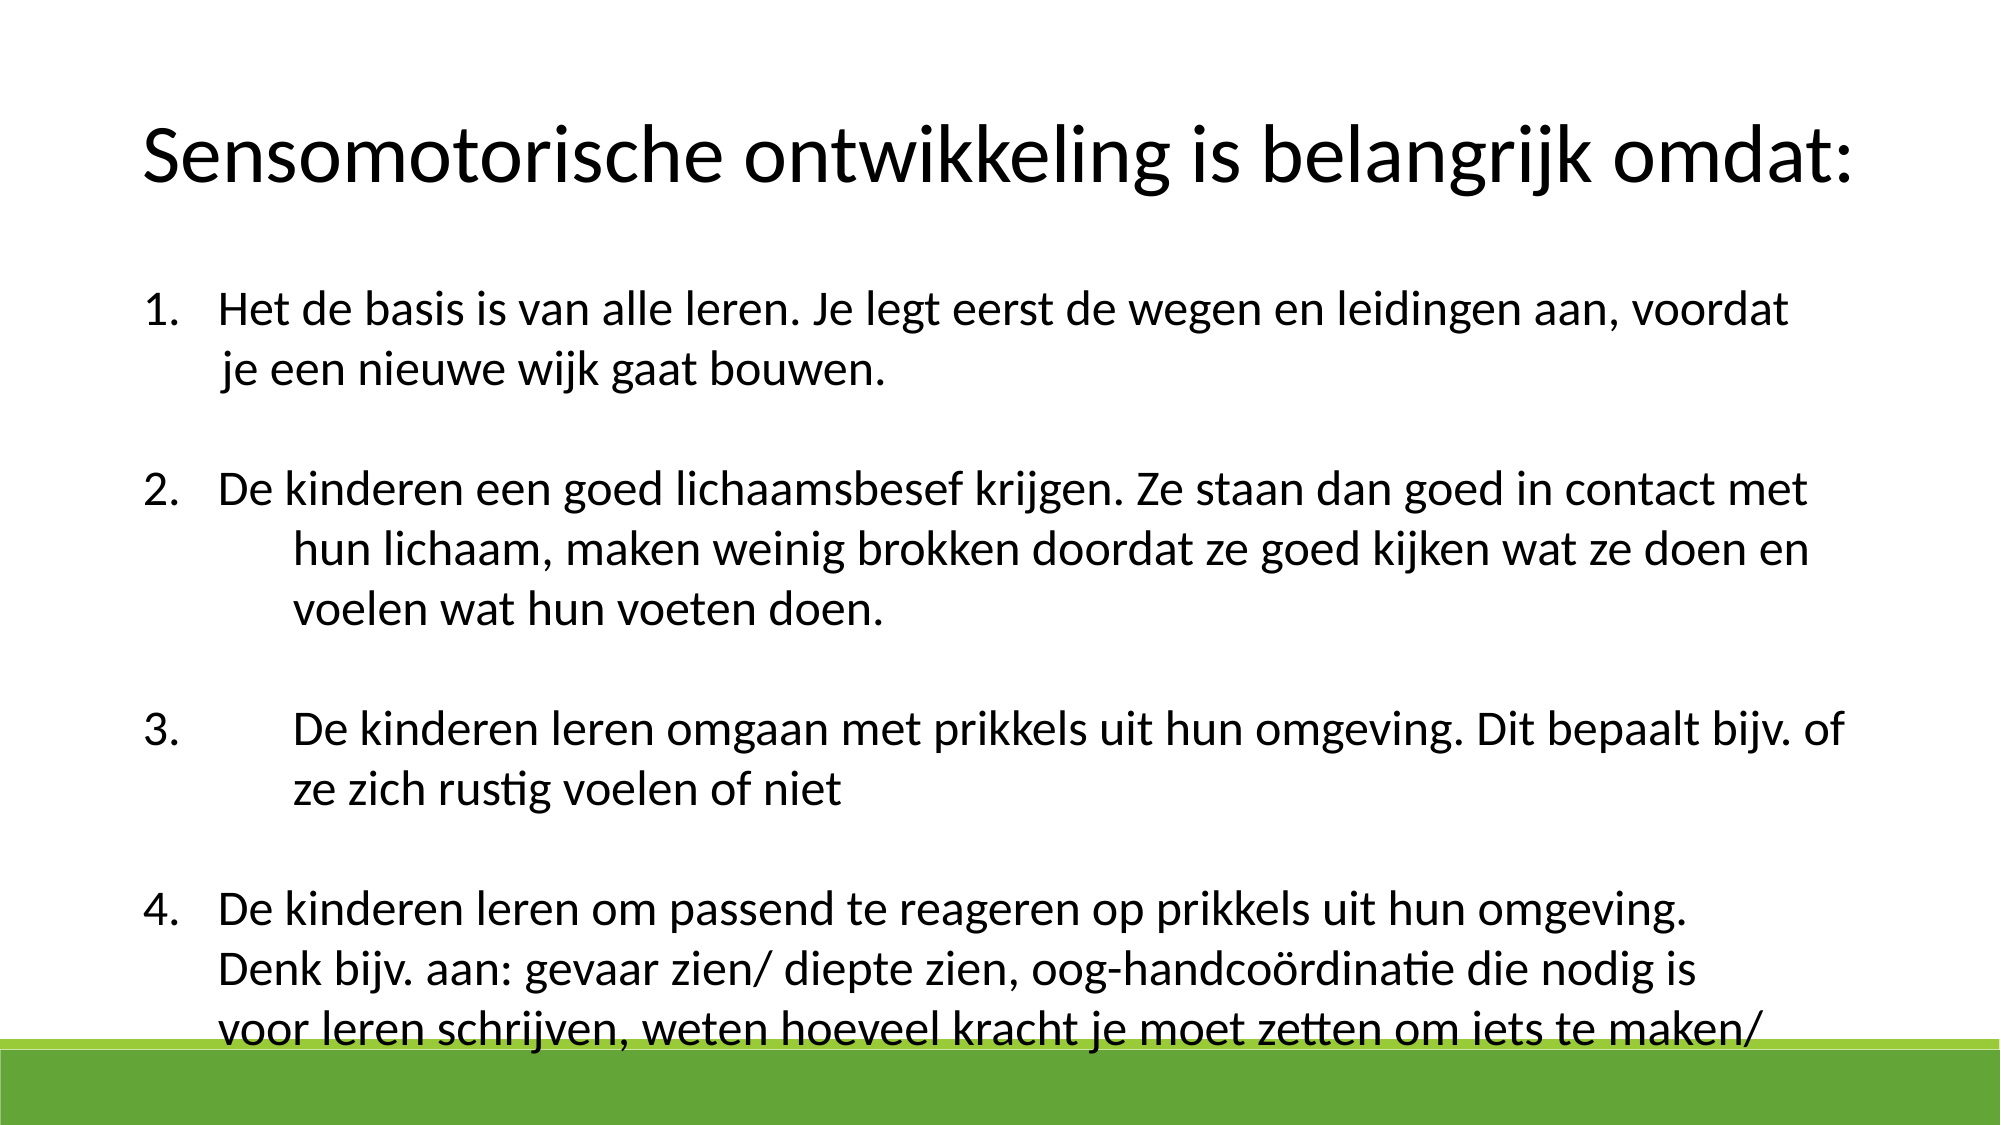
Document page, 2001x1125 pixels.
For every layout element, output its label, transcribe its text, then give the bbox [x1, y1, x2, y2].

text_box Sensomotorische ontwikkeling is belangrijk omdat: [127, 92, 1873, 207]
text_box Het de basis is van alle leren. Je legt eerst de wegen en leidingen aan, voordat je een nieuwe wijk gaat bouwen. De kinderen een goed lichaamsbesef krijgen. Ze staan dan goed in contact met hun lichaam, maken weinig brokken doordat ze goed kijken wat ze doen en voelen wat hun voeten doen. 3. De kinderen leren omgaan met prikkels uit hun omgeving. Dit bepaalt bijv. of ze zich rustig voelen of niet De kinderen leren om passend te reageren op prikkels uit hun omgeving. Denk bijv. aan: gevaar zien/ diepte zien, oog-handcoördinatie die nodig is voor leren schrijven, weten hoeveel kracht je moet zetten om iets te maken/ [128, 268, 1872, 1064]
